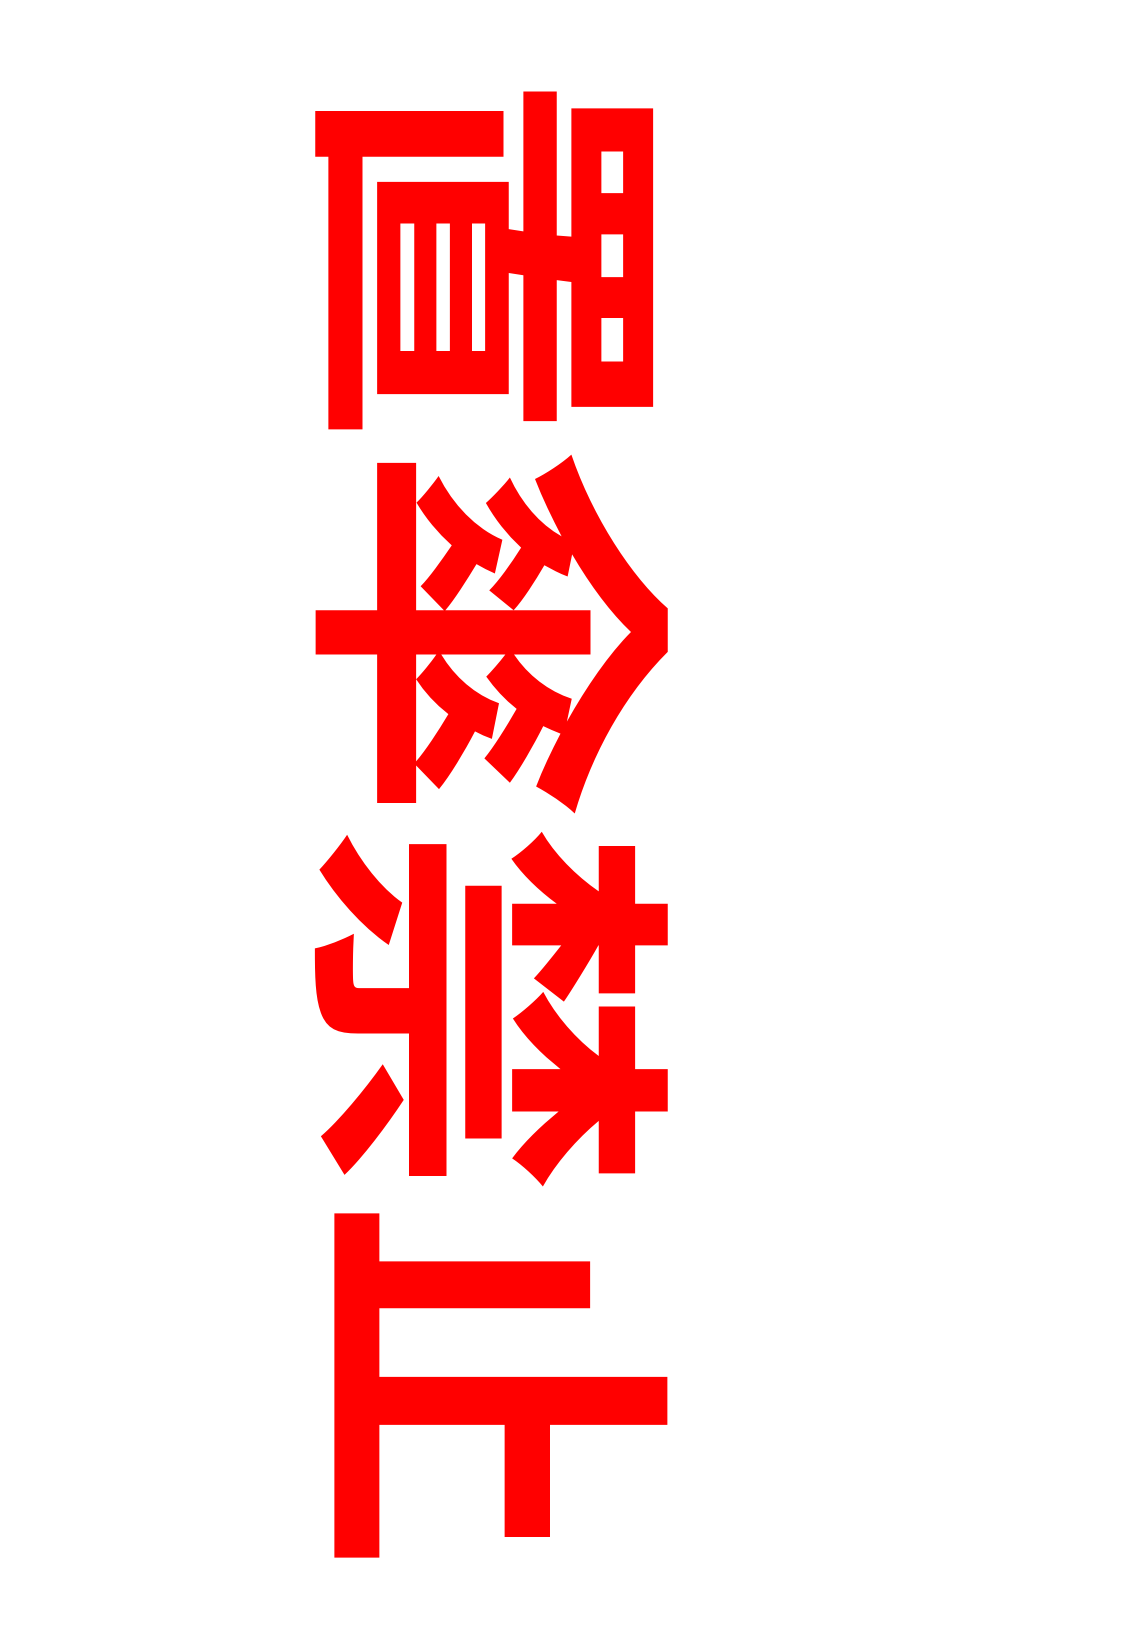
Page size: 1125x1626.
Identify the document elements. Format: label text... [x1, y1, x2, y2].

text_box 置傘禁止 [267, 29, 752, 1614]
